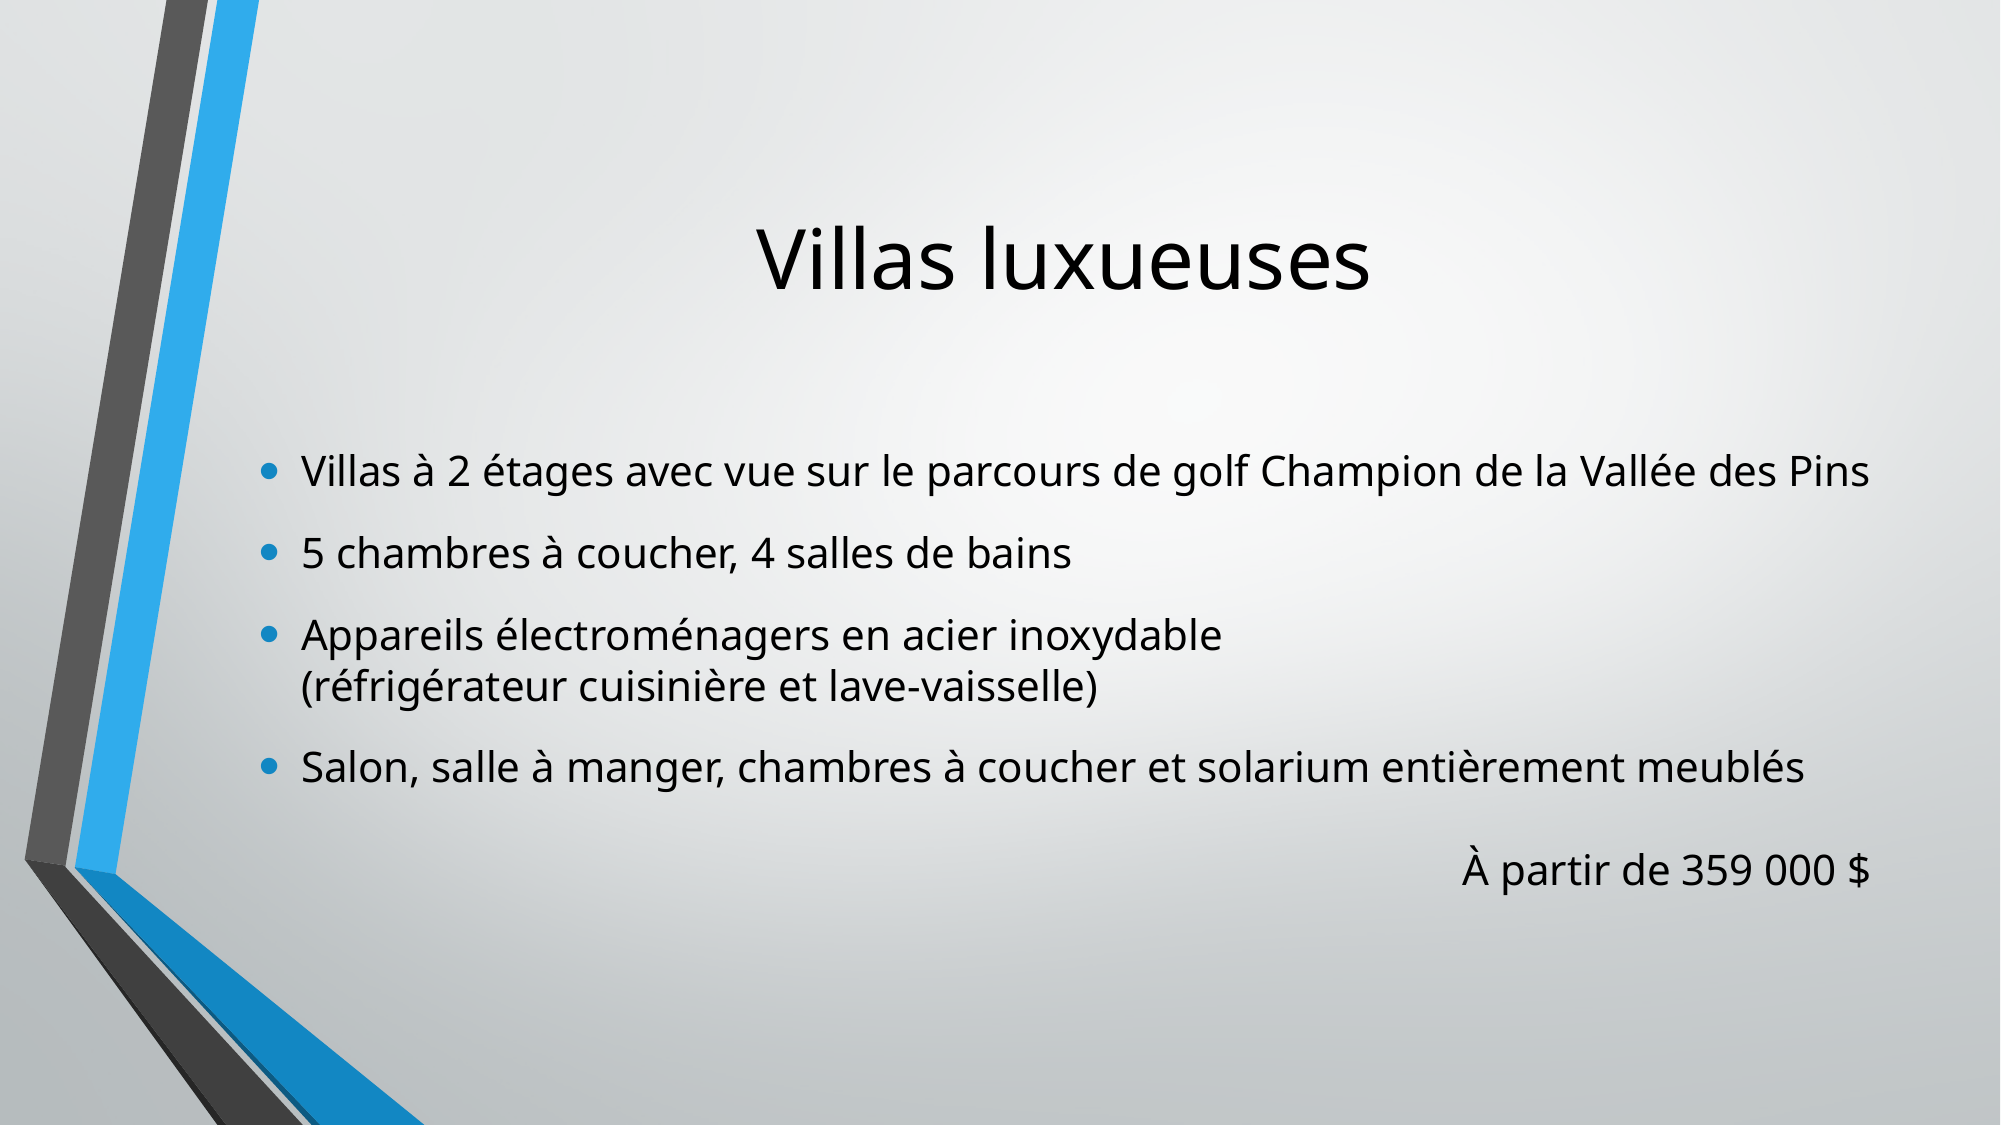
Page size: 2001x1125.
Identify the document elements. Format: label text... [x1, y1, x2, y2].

list Villas à 2 étages avec vue sur le parcours de golf Champion de la Vallée des Pins 5 chambres à coucher, 4 salles de bains Appareils électroménagers en acier inoxydable (réfrigérateur cuisinière et lave-vaisselle) Salon, salle à manger, chambres à coucher et solarium entièrement meublés À partir de 359 000 $ [243, 437, 1887, 950]
title Villas luxueuses [243, 112, 1887, 400]
